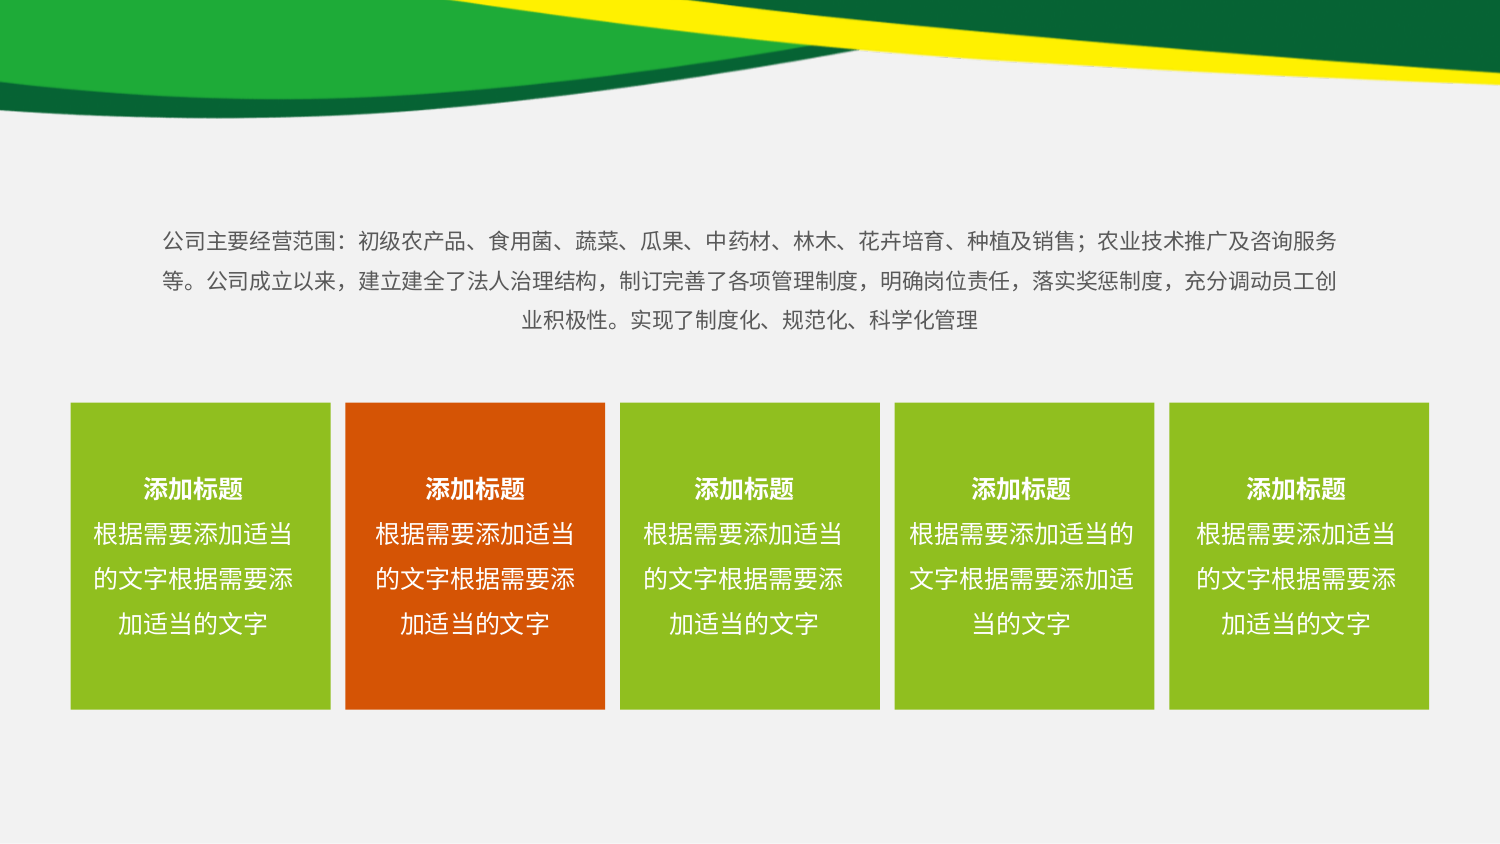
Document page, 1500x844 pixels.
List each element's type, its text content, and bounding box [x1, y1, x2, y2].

text_box [69, 401, 333, 712]
text_box 添加标题 根据需要添加适当的文字根据需要添加适当的文字 [625, 451, 863, 646]
text_box 公司主要经营范围：初级农产品、食用菌、蔬菜、瓜果、中药材、林木、花卉培育、种植及销售；农业技术推广及咨询服务等。公司成立以来，建立建全了法人治理结构，制订完善了各项管理制度，明确岗位责任，落实奖惩制度，充分调动员工创业积极性。实现了制度化、规范化、科学化管理 [147, 209, 1353, 339]
text_box [618, 401, 882, 712]
text_box [893, 401, 1157, 712]
text_box 添加标题 根据需要添加适当的文字根据需要添加适当的文字 [75, 451, 313, 646]
text_box 添加标题 根据需要添加适当的文字根据需要添加适当的文字 [1177, 451, 1416, 646]
text_box 添加标题 根据需要添加适当的文字根据需要添加适当的文字 [891, 451, 1152, 646]
picture [0, 0, 1500, 119]
text_box [343, 401, 607, 712]
text_box 添加标题 根据需要添加适当的文字根据需要添加适当的文字 [357, 451, 594, 646]
text_box [1167, 401, 1431, 712]
